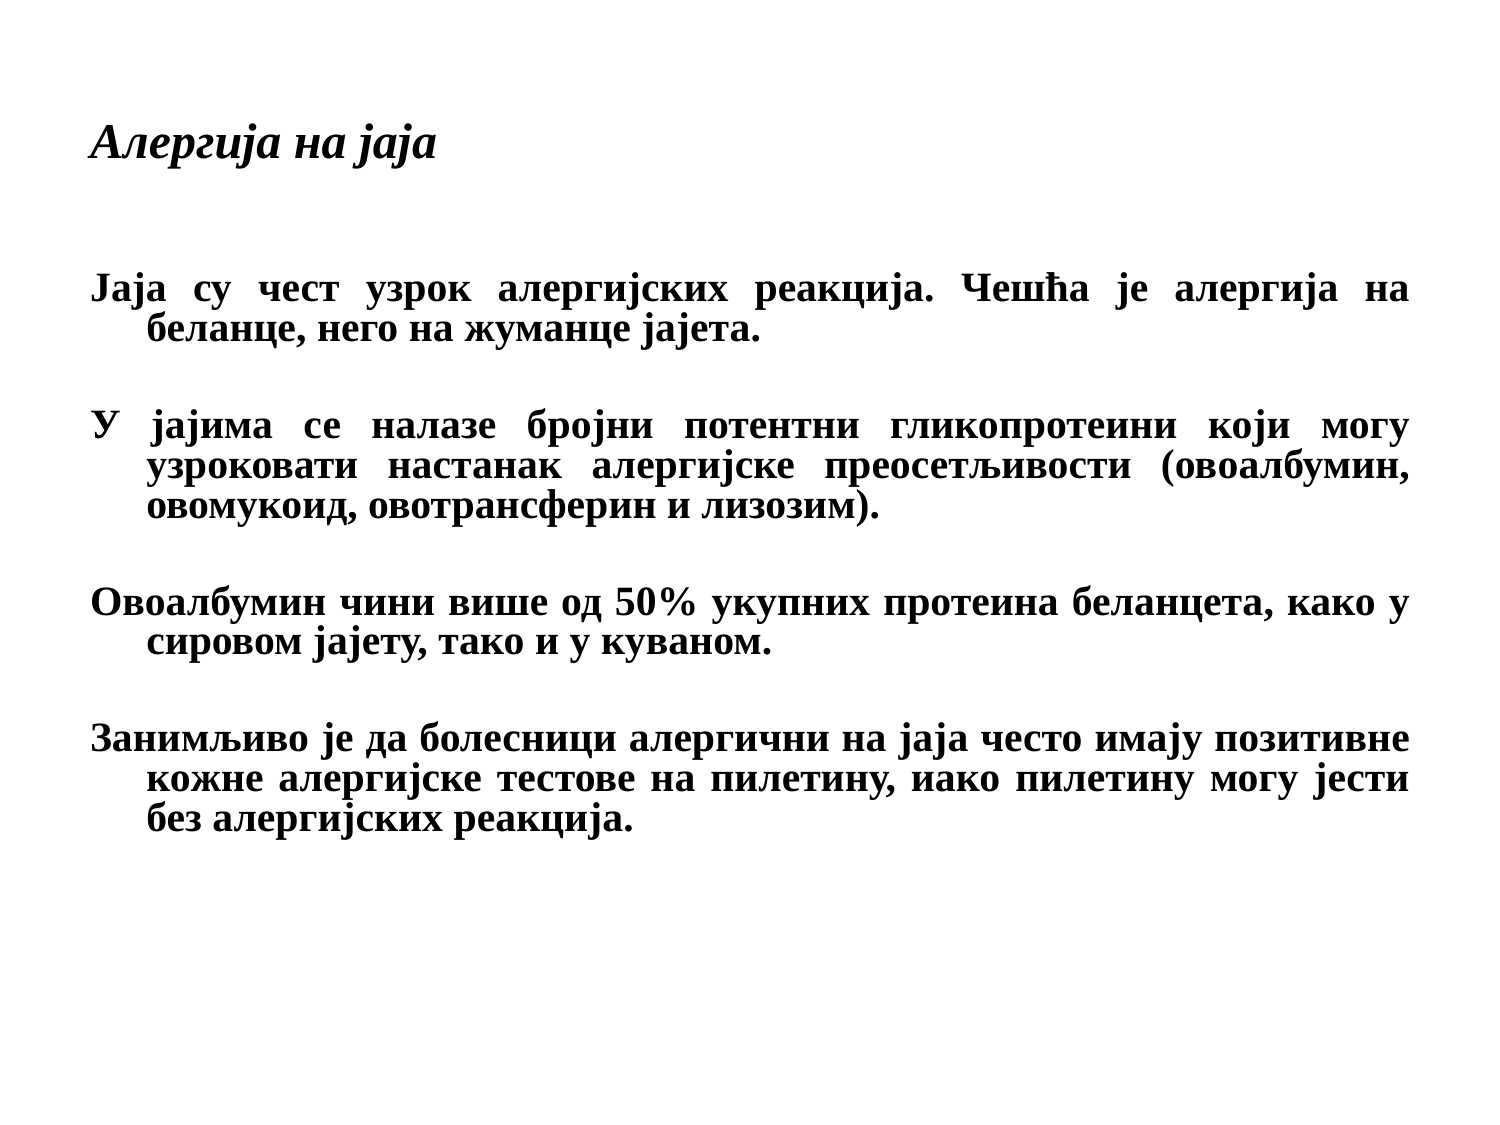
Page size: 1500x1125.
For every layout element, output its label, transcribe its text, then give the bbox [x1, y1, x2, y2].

title Алергија на јаја [75, 45, 1425, 233]
list Јаја су чест узрок алергијских реакција. Чешћа је алергија на беланце, него на жуманце јајета. У јајима се налазе бројни потентни гликопротеини који могу узроковати настанак алергијске преосетљивости (овоалбумин, овомукоид, овотрансферин и лизозим). Овоалбумин чини више од 50% укупних протеина беланцета, како у сировом јајету, тако и у куваном. Занимљиво је да болесници алергични на јаја често имају позитивне кожне алергијске тестове на пилетину, иако пилетину могу јести без алергијских реакција. [75, 262, 1425, 1005]
